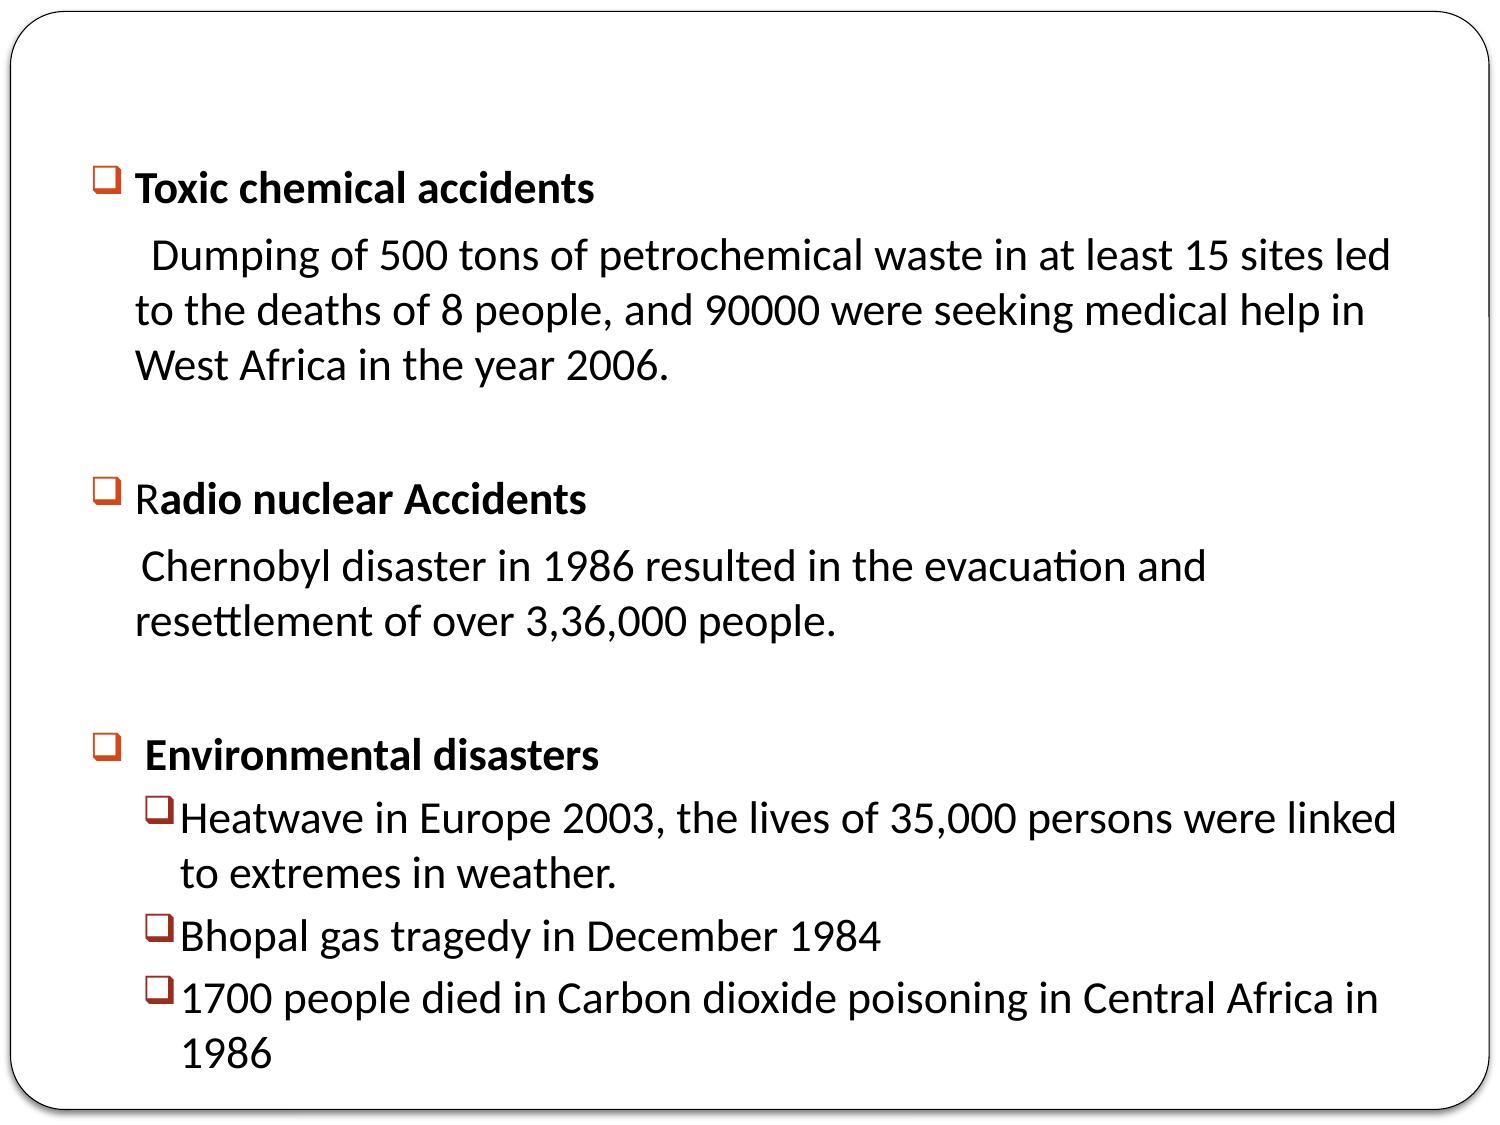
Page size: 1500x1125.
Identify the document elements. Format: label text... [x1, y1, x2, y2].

list Toxic chemical accidents Dumping of 500 tons of petrochemical waste in at least 15 sites led to the deaths of 8 people, and 90000 were seeking medical help in West Africa in the year 2006. Radio nuclear Accidents Chernobyl disaster in 1986 resulted in the evacuation and resettlement of over 3,36,000 people. Environmental disasters Heatwave in Europe 2003, the lives of 35,000 persons were linked to extremes in weather. Bhopal gas tragedy in December 1984 1700 people died in Carbon dioxide poisoning in Central Africa in 1986 [75, 149, 1425, 1005]
